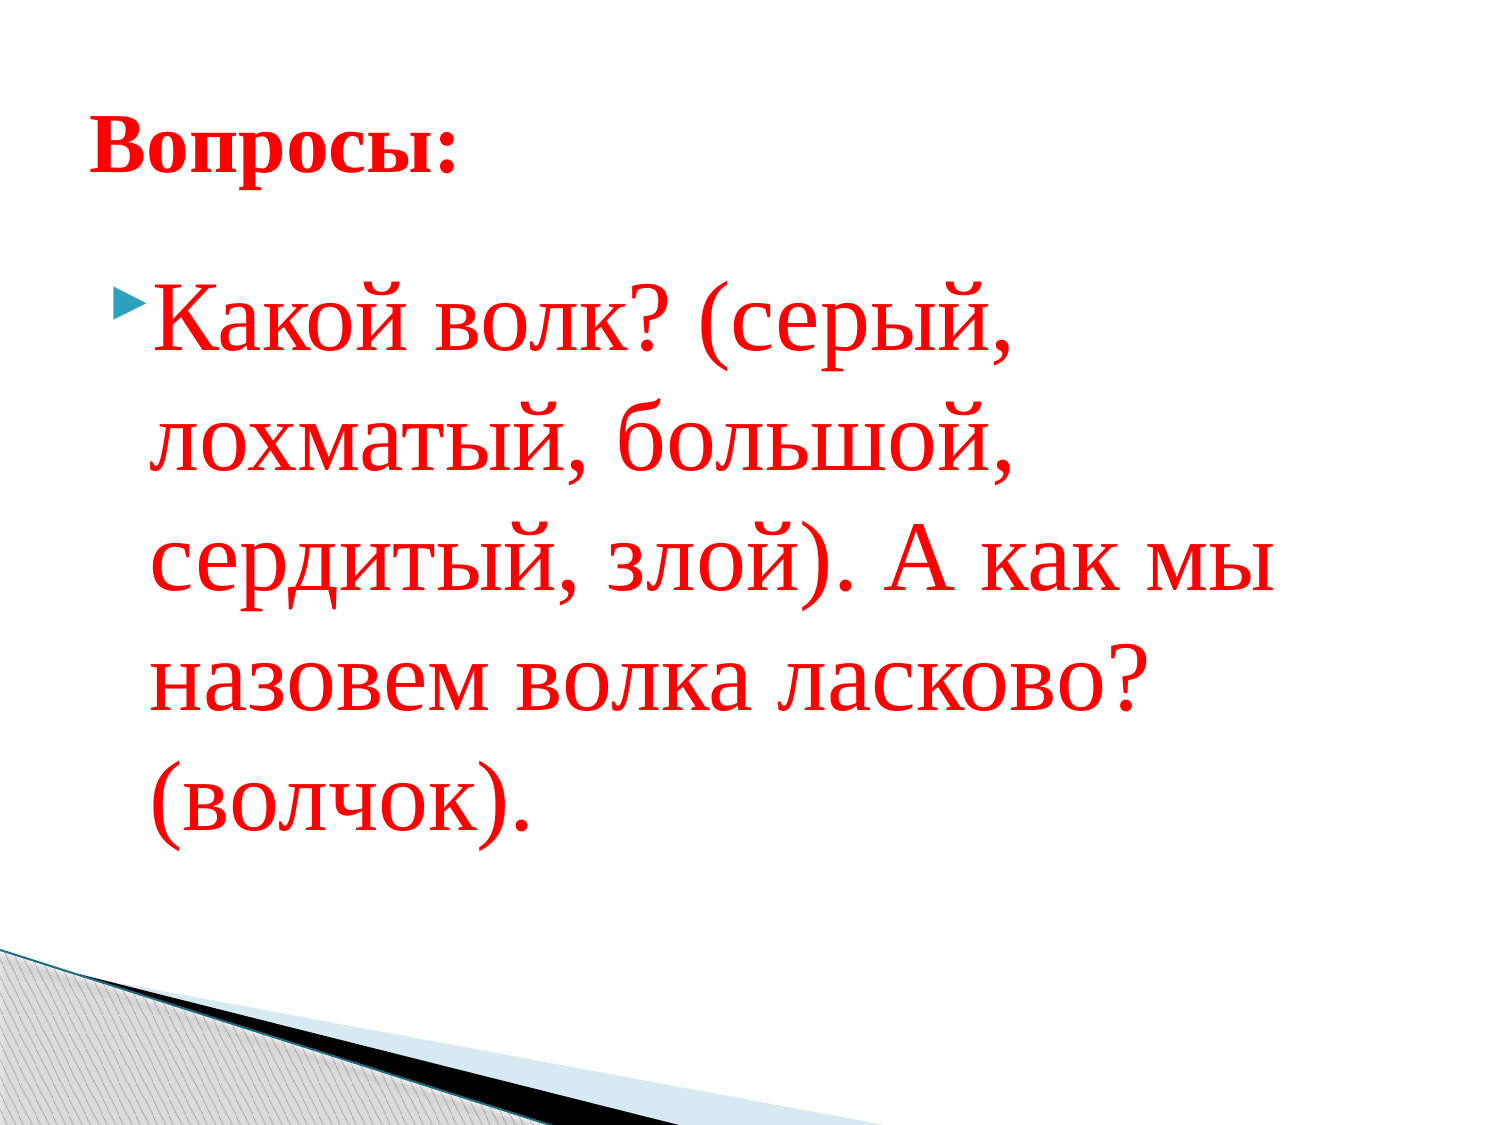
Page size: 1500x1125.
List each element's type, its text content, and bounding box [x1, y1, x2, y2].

title Вопросы: [75, 45, 1425, 233]
list Какой волк? (серый, лохматый, большой, сердитый, злой). А как мы назовем волка ласково? (волчок). [75, 243, 1425, 986]
